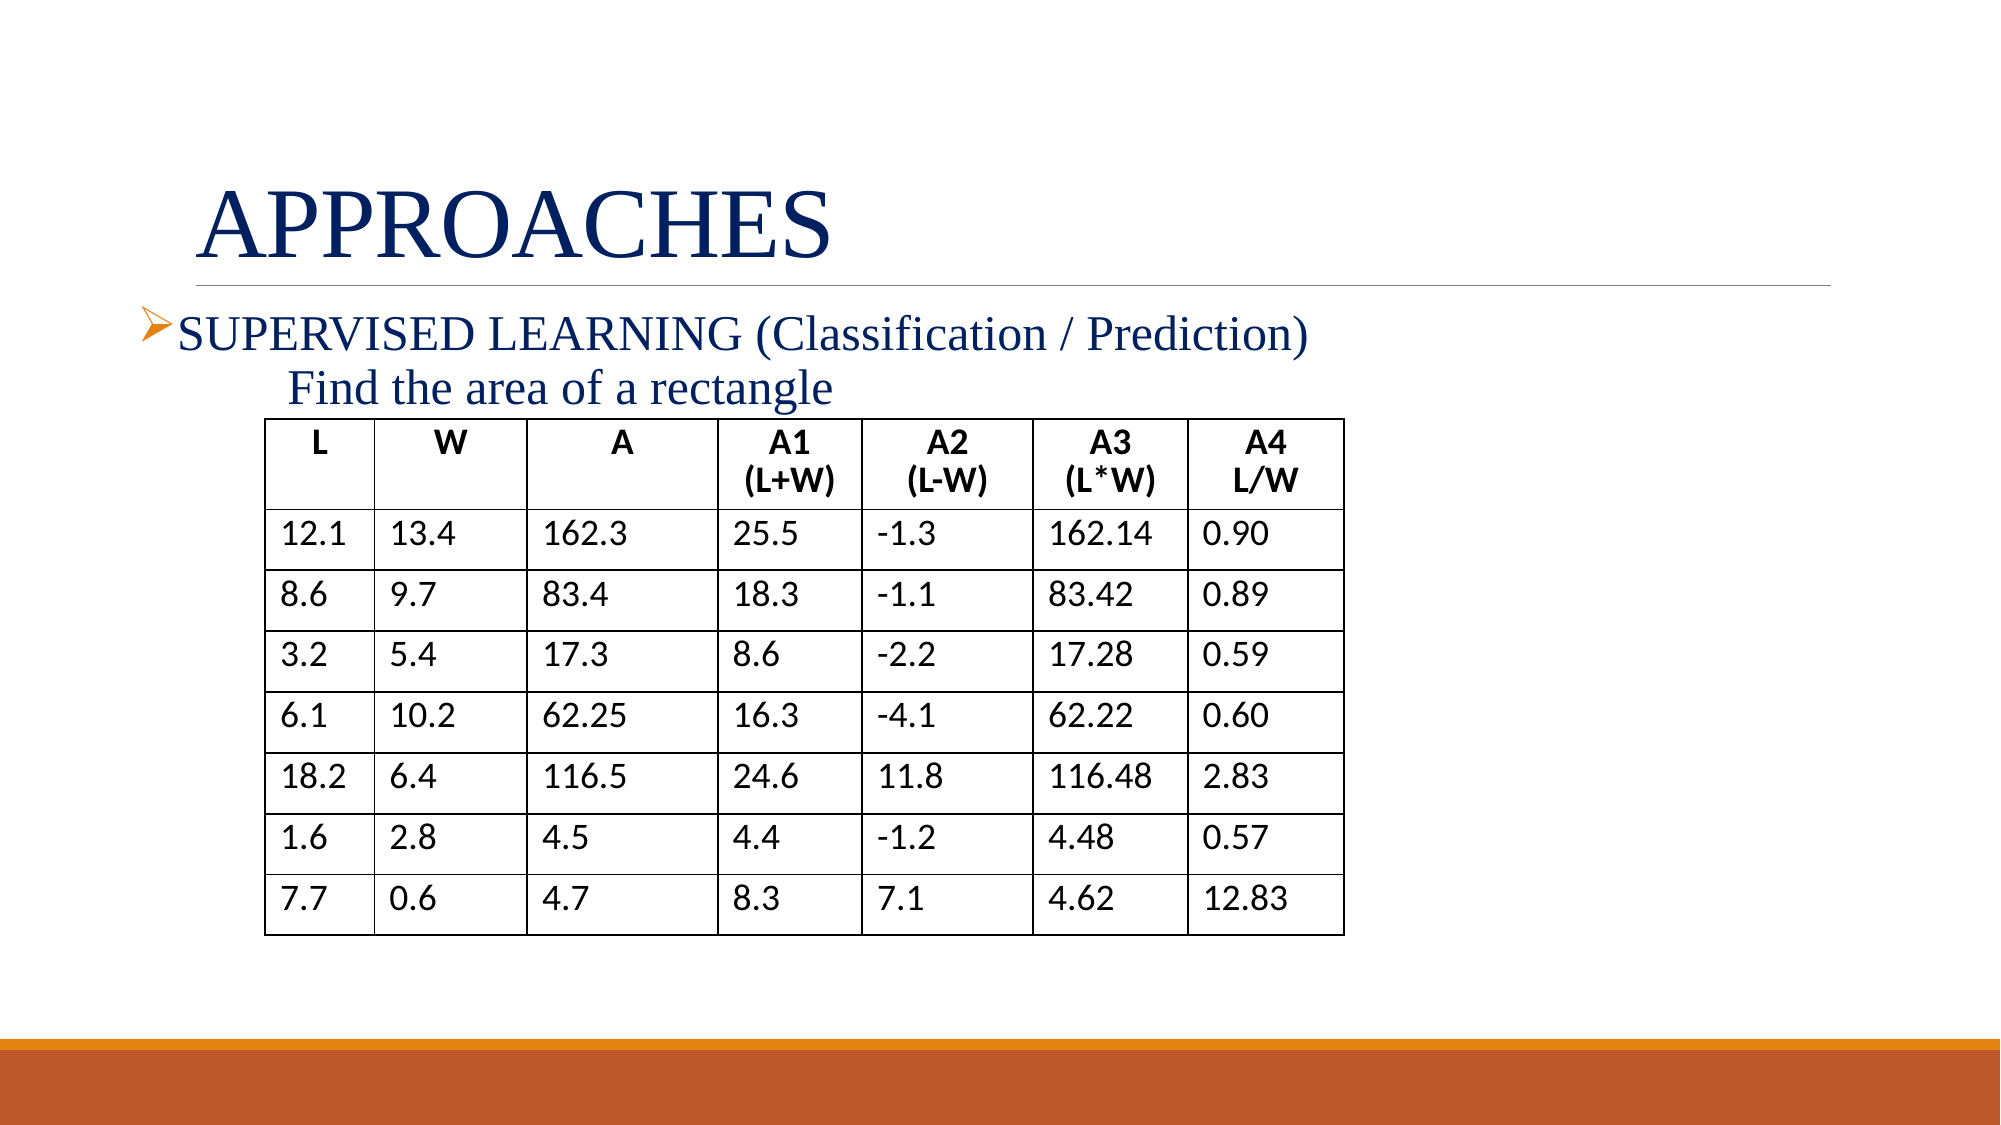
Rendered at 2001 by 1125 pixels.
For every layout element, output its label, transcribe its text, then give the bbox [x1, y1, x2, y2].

table_cell 0.6 [375, 875, 526, 934]
table_cell 17.28 [1034, 632, 1187, 691]
table_header A2 (L-W) [863, 420, 1032, 509]
table_header A4 L/W [1189, 420, 1343, 509]
table_cell 17.3 [528, 632, 717, 691]
table_cell 8.6 [719, 632, 861, 691]
table_cell 116.48 [1034, 754, 1187, 813]
table_cell 12.1 [266, 510, 374, 569]
table_cell 0.57 [1189, 815, 1343, 874]
table_cell -1.2 [863, 815, 1032, 874]
table_cell 4.48 [1034, 815, 1187, 874]
table_header A [528, 420, 717, 509]
list SUPERVISED LEARNING (Classification / Prediction) Find the area of a rectangle [137, 299, 1863, 1046]
table_cell 25.5 [719, 510, 861, 569]
table_cell -1.3 [863, 510, 1032, 569]
table_cell 62.25 [528, 693, 717, 752]
table_cell 7.1 [863, 875, 1032, 934]
table_cell -2.2 [863, 632, 1032, 691]
table_cell 4.7 [528, 875, 717, 934]
table_cell 0.59 [1189, 632, 1343, 691]
table_cell 10.2 [375, 693, 526, 752]
table_cell 162.3 [528, 510, 717, 569]
table_header A1 (L+W) [719, 420, 861, 509]
table_cell 3.2 [266, 632, 374, 691]
table_cell 11.8 [863, 754, 1032, 813]
table_cell 6.1 [266, 693, 374, 752]
table_cell 12.83 [1189, 875, 1343, 934]
table_cell 1.6 [266, 815, 374, 874]
table_cell 9.7 [375, 571, 526, 630]
table_cell 0.60 [1189, 693, 1343, 752]
table_cell 83.42 [1034, 571, 1187, 630]
table_cell 5.4 [375, 632, 526, 691]
table_cell 18.3 [719, 571, 861, 630]
table_cell -4.1 [863, 693, 1032, 752]
table_cell 7.7 [266, 875, 374, 934]
table_cell 4.4 [719, 815, 861, 874]
title APPROACHES [180, 47, 1830, 285]
table_header W [375, 420, 526, 509]
table_header L [266, 420, 374, 509]
table_cell -1.1 [863, 571, 1032, 630]
table_cell 24.6 [719, 754, 861, 813]
table_cell 4.5 [528, 815, 717, 874]
table_cell 0.90 [1189, 510, 1343, 569]
table_cell 0.89 [1189, 571, 1343, 630]
table_cell 8.6 [266, 571, 374, 630]
table_cell 4.62 [1034, 875, 1187, 934]
table_cell 162.14 [1034, 510, 1187, 569]
table_cell 116.5 [528, 754, 717, 813]
table_cell 6.4 [375, 754, 526, 813]
table_cell 18.2 [266, 754, 374, 813]
table_cell 62.22 [1034, 693, 1187, 752]
table_cell 16.3 [719, 693, 861, 752]
table_cell 13.4 [375, 510, 526, 569]
table_cell 8.3 [719, 875, 861, 934]
table_cell 83.4 [528, 571, 717, 630]
table_cell 2.8 [375, 815, 526, 874]
table_cell 2.83 [1189, 754, 1343, 813]
table_header A3 (L*W) [1034, 420, 1187, 509]
